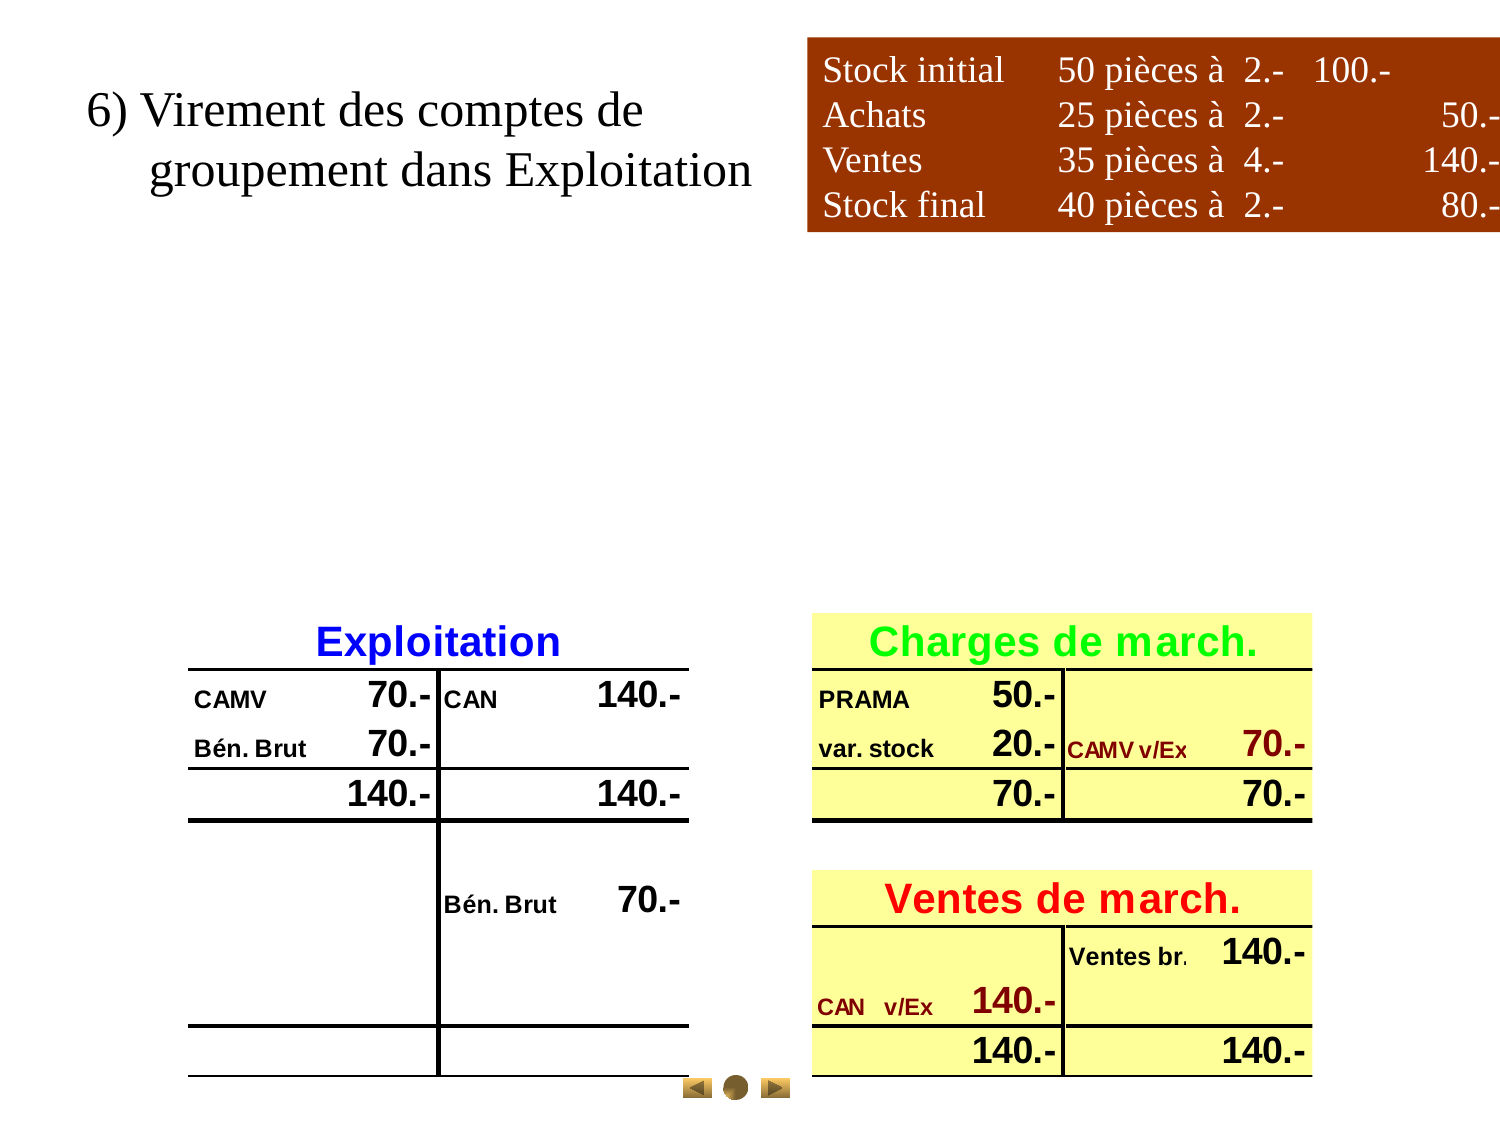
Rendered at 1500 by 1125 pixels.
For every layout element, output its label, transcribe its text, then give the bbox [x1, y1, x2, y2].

text_box 6) Virement des comptes de groupement dans Exploitation [71, 69, 768, 204]
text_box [187, 237, 1314, 1079]
text_box Stock initial 50 pièces à 2.- 100.- Achats 25 pièces à 2.- 50.- Ventes 35 pièces à 4.- 140.- Stock final 40 pièces à 2.- 80.- [807, 37, 1500, 233]
